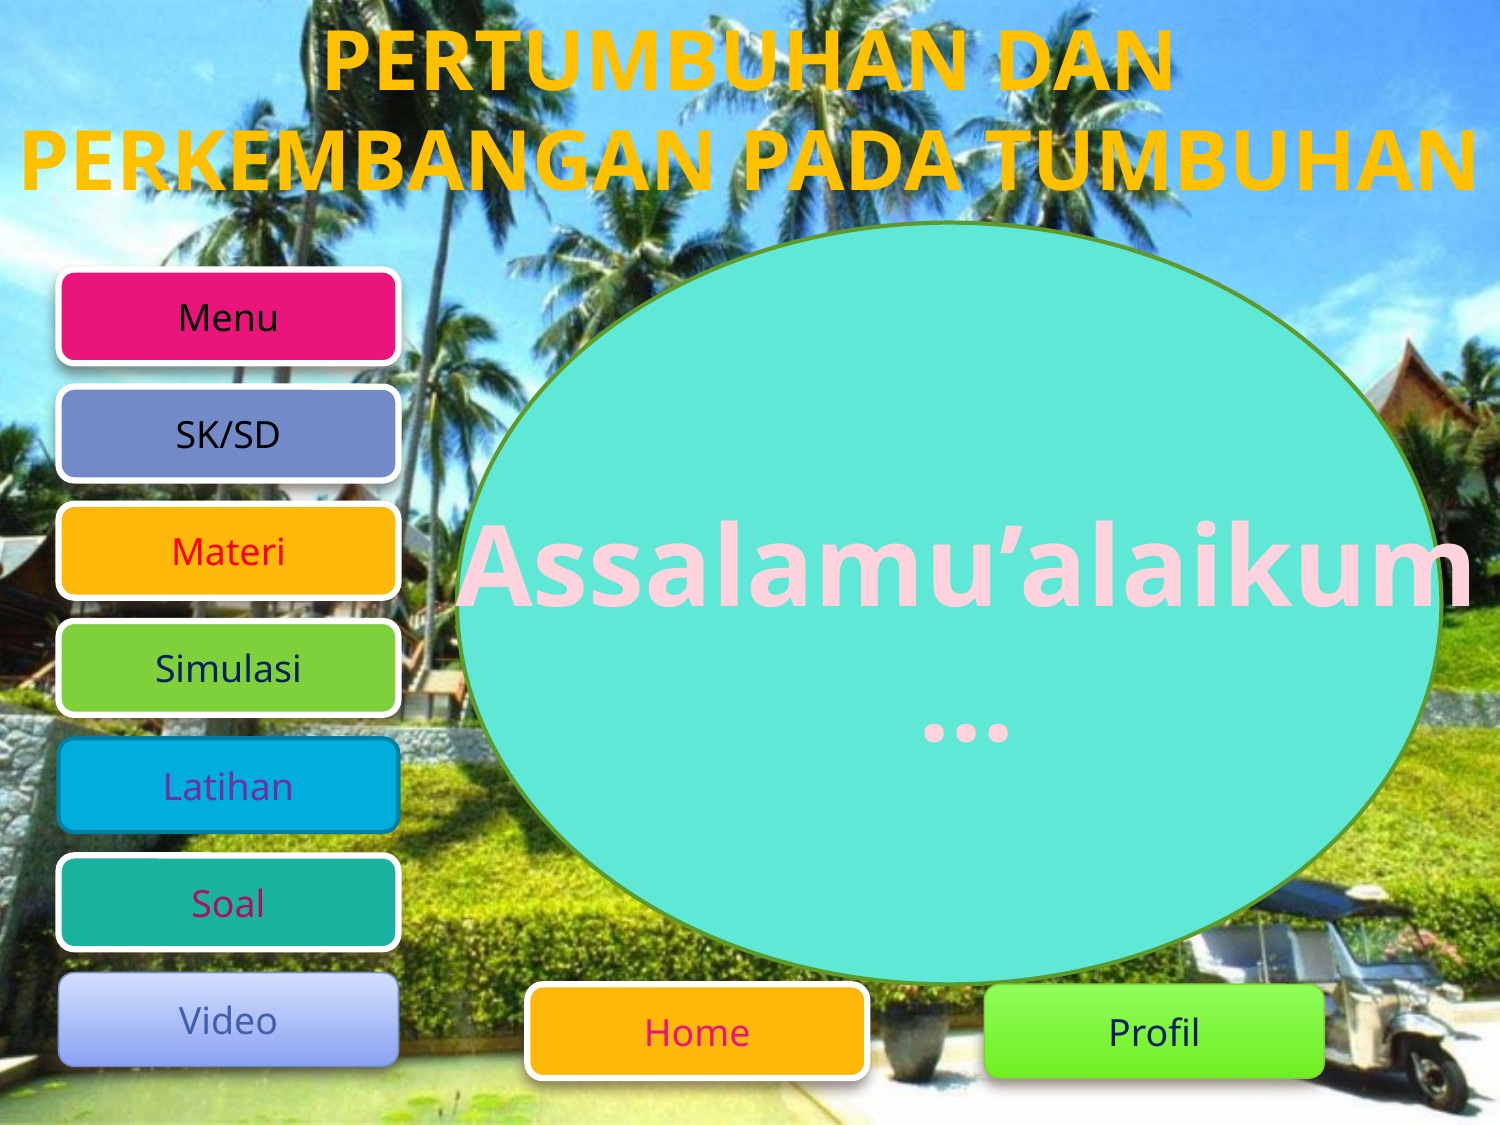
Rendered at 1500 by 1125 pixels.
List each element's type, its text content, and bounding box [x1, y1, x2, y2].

text_box Assalamu’alaikum… [433, 486, 1500, 772]
picture [0, 0, 1500, 1125]
